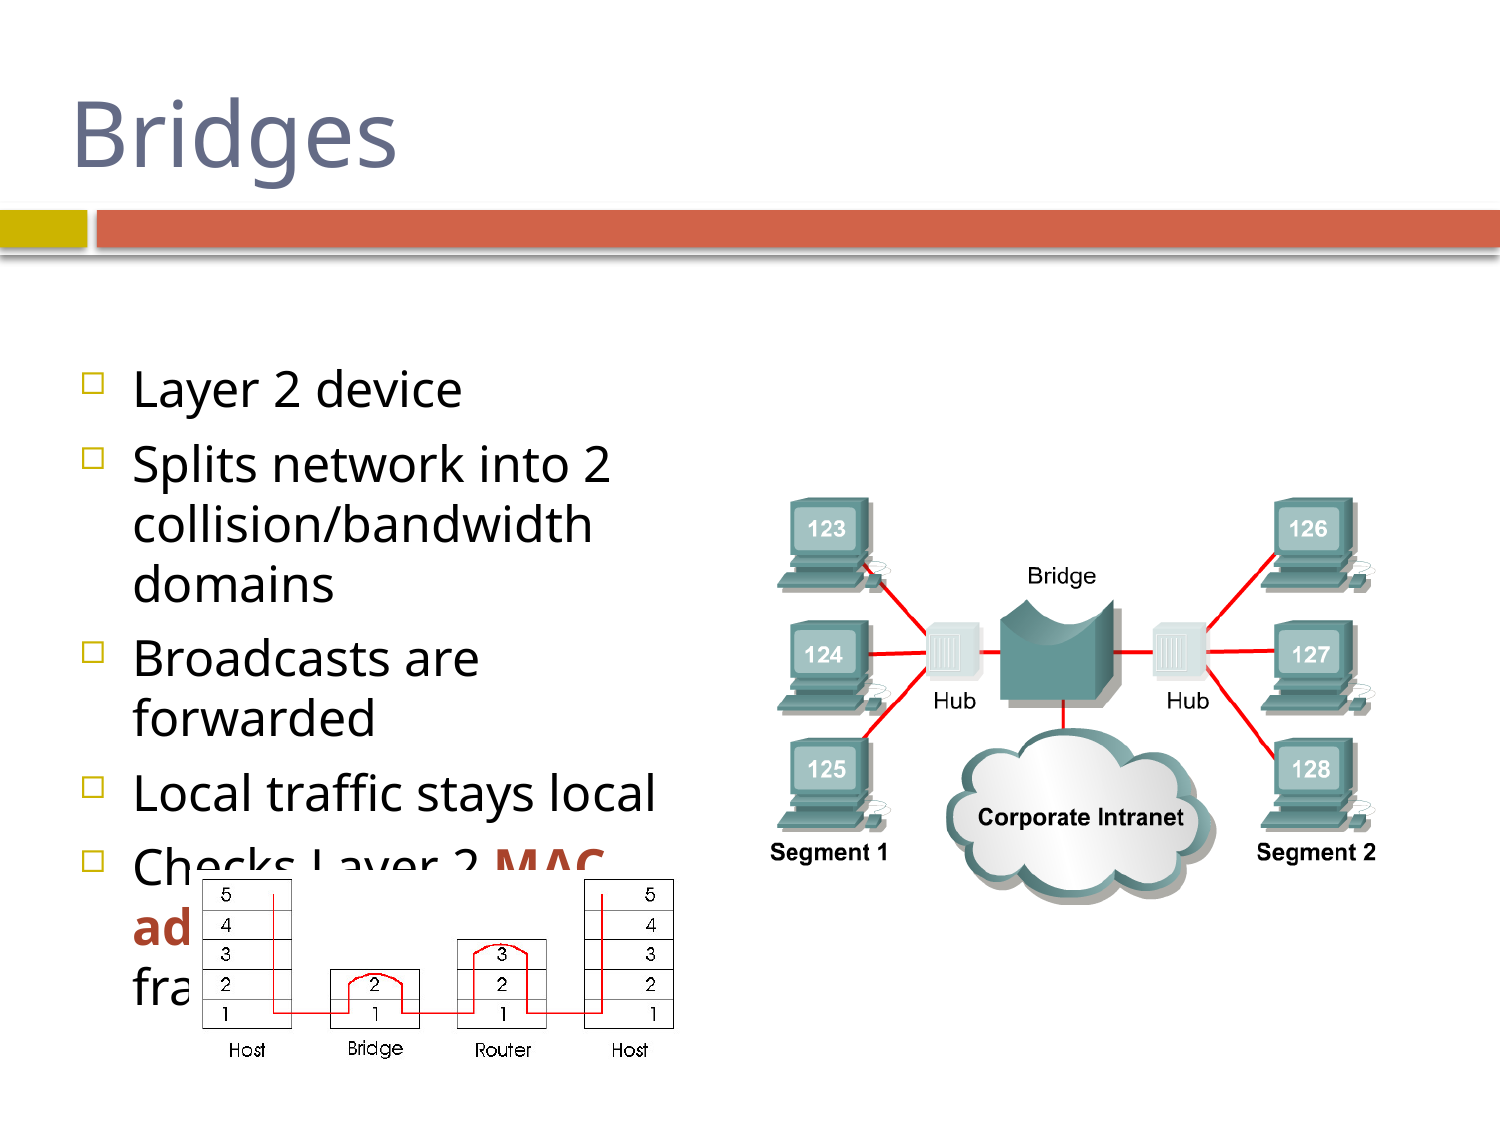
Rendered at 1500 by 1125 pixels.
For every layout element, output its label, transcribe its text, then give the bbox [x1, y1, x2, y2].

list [751, 488, 1416, 906]
picture [189, 869, 685, 1066]
title Bridges [54, 60, 1405, 203]
list Layer 2 device Splits network into 2 collision/bandwidth domains Broadcasts are forwarded Local traffic stays local Checks Layer 2 MAC addresses in 802.3 frame [64, 350, 728, 1057]
